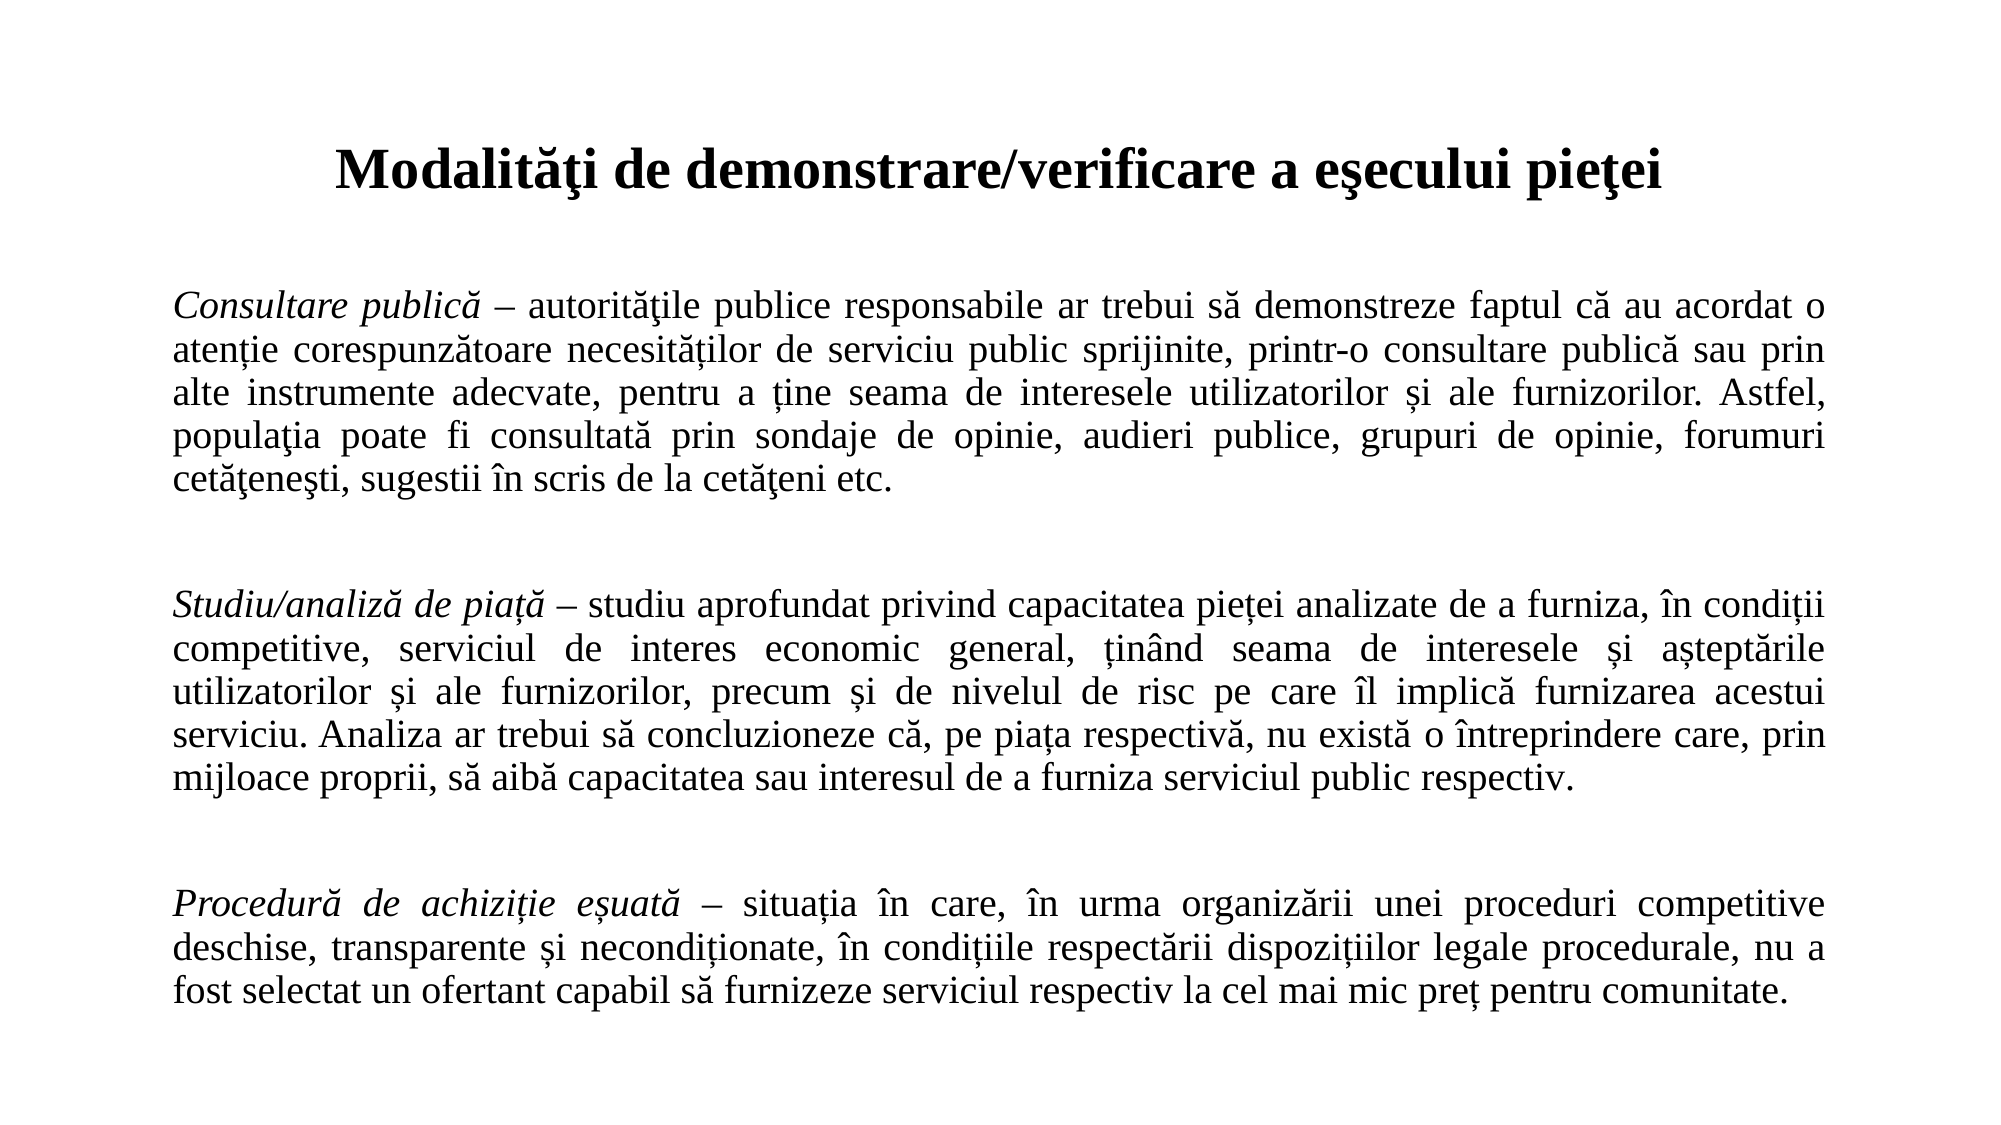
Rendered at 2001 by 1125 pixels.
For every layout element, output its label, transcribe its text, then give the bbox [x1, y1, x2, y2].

list Consultare publică – autorităţile publice responsabile ar trebui să demonstreze faptul că au acordat o atenție corespunzătoare necesităților de serviciu public sprijinite, printr-o consultare publică sau prin alte instrumente adecvate, pentru a ține seama de interesele utilizatorilor și ale furnizorilor. Astfel, populaţia poate fi consultată prin sondaje de opinie, audieri publice, grupuri de opinie, forumuri cetăţeneşti, sugestii în scris de la cetăţeni etc. Studiu/analiză de piață – studiu aprofundat privind capacitatea pieței analizate de a furniza, în condiții competitive, serviciul de interes economic general, ținând seama de interesele și așteptările utilizatorilor și ale furnizorilor, precum și de nivelul de risc pe care îl implică furnizarea acestui serviciu. Analiza ar trebui să concluzioneze că, pe piața respectivă, nu există o întreprindere care, prin mijloace proprii, să aibă capacitatea sau interesul de a furniza serviciul public respectiv. Procedură de achiziție eșuată – situația în care, în urma organizării unei proceduri competitive deschise, transparente și necondiționate, în condițiile respectării dispozițiilor legale procedurale, nu a fost selectat un ofertant capabil să furnizeze serviciul respectiv la cel mai mic preț pentru comunitate. [157, 277, 1842, 1086]
title Modalităţi de demonstrare/verificare a eşecului pieţei [157, 104, 1842, 236]
